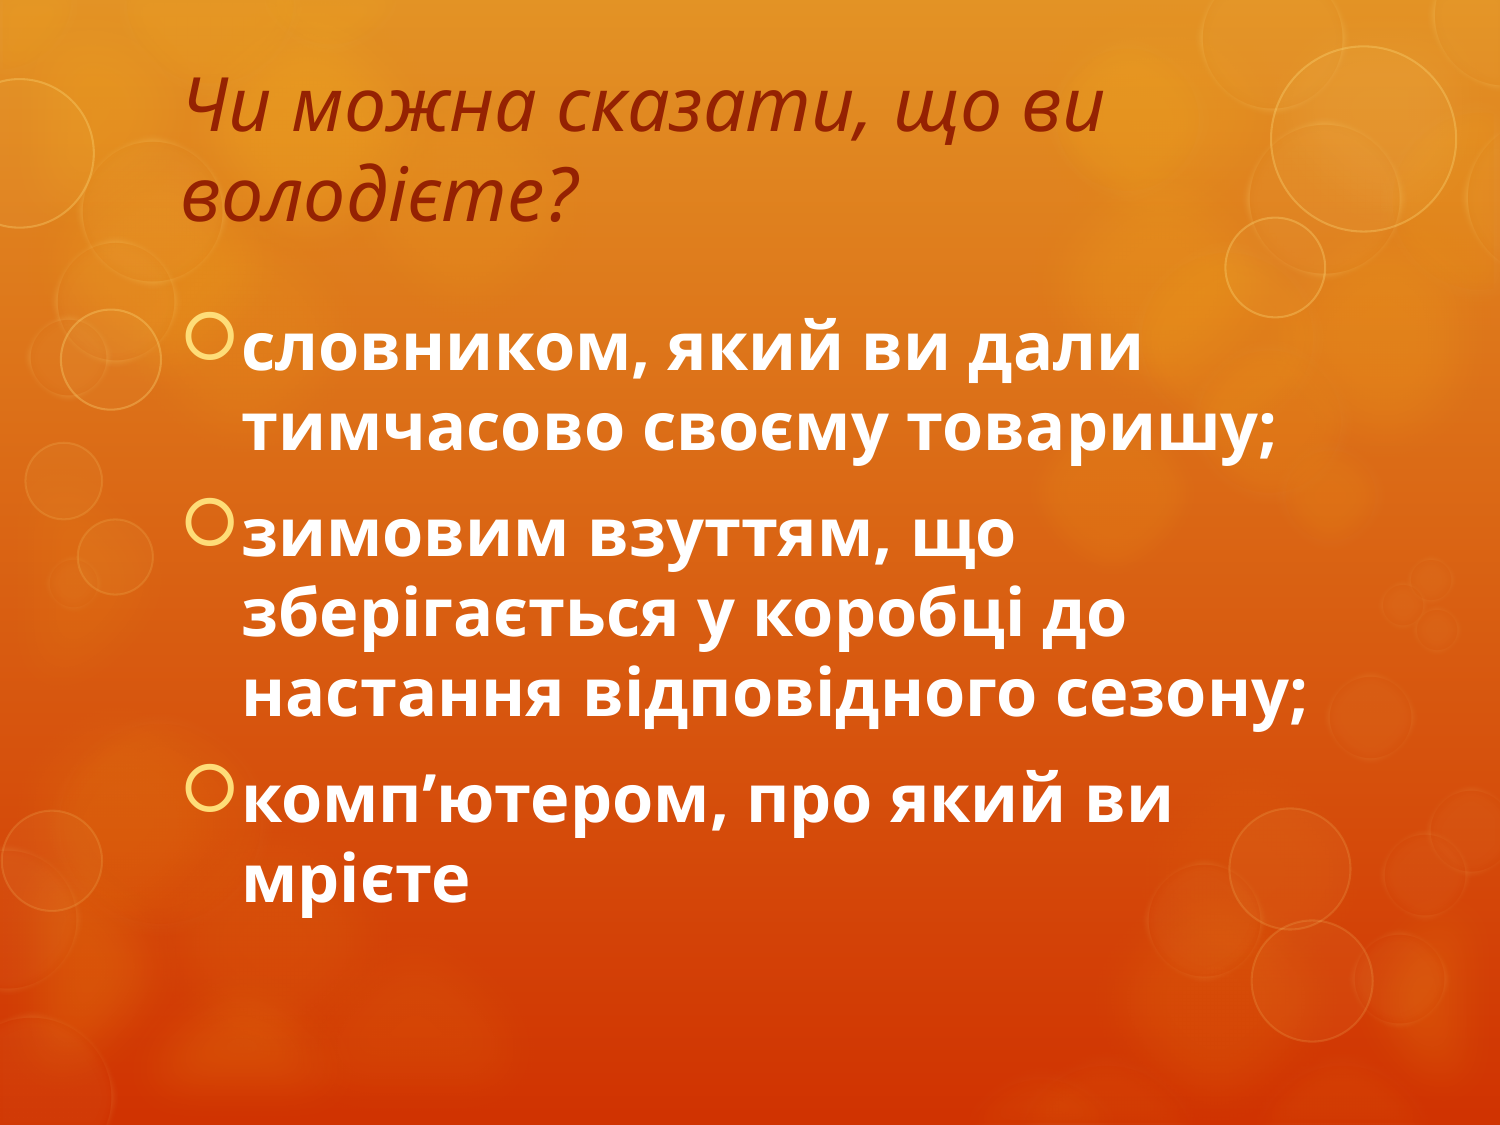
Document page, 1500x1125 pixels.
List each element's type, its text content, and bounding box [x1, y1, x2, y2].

title Чи можна сказати, що ви володієте? [165, 110, 1335, 263]
list словником, який ви дали тимчасово своєму товаришу; зимовим взуттям, що зберігається у коробці до настання відповідного сезону; комп’ютером, про який ви мрієте [165, 296, 1335, 962]
